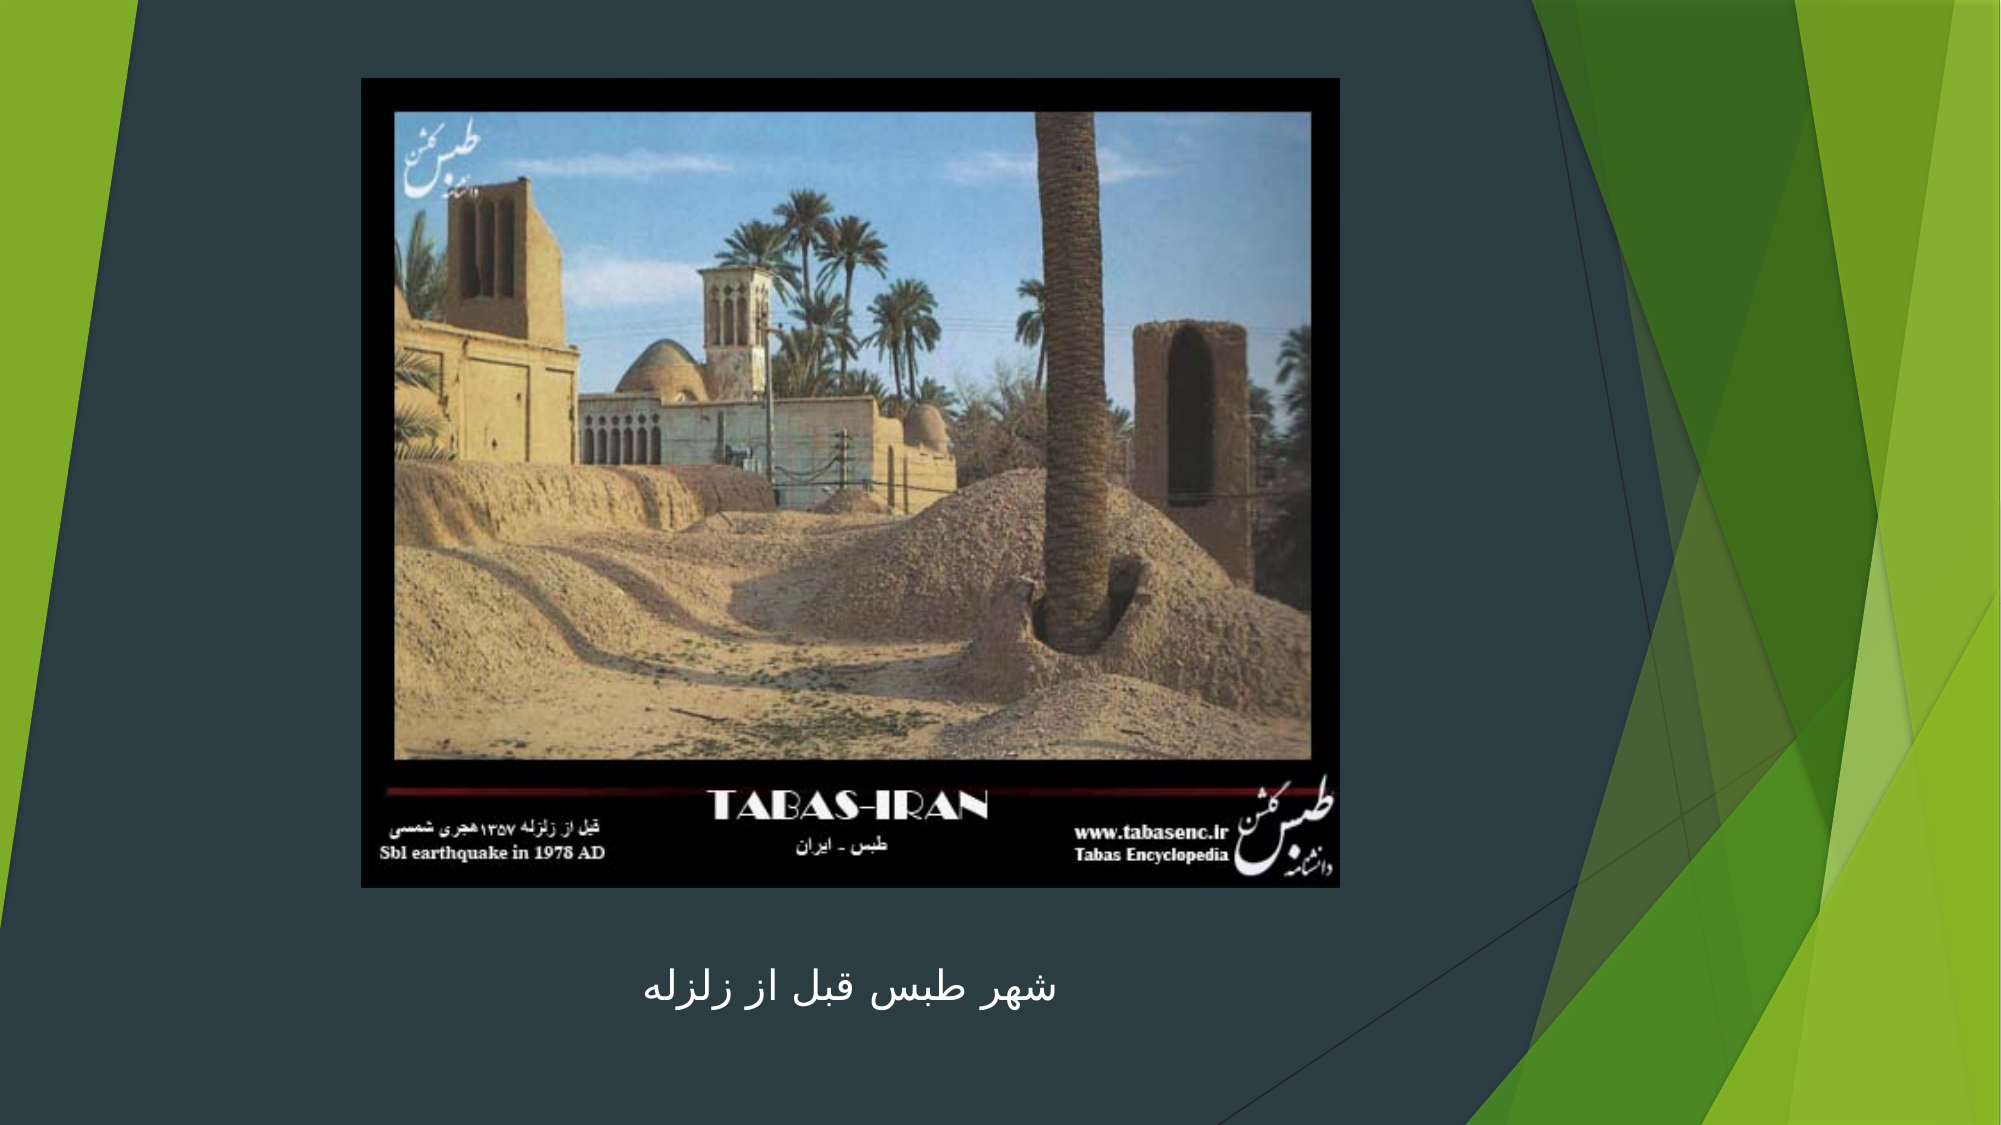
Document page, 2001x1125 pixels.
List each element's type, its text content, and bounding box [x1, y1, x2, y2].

picture [361, 77, 1341, 889]
text_box شهر طبس قبل از زلزله [488, 951, 1213, 1017]
